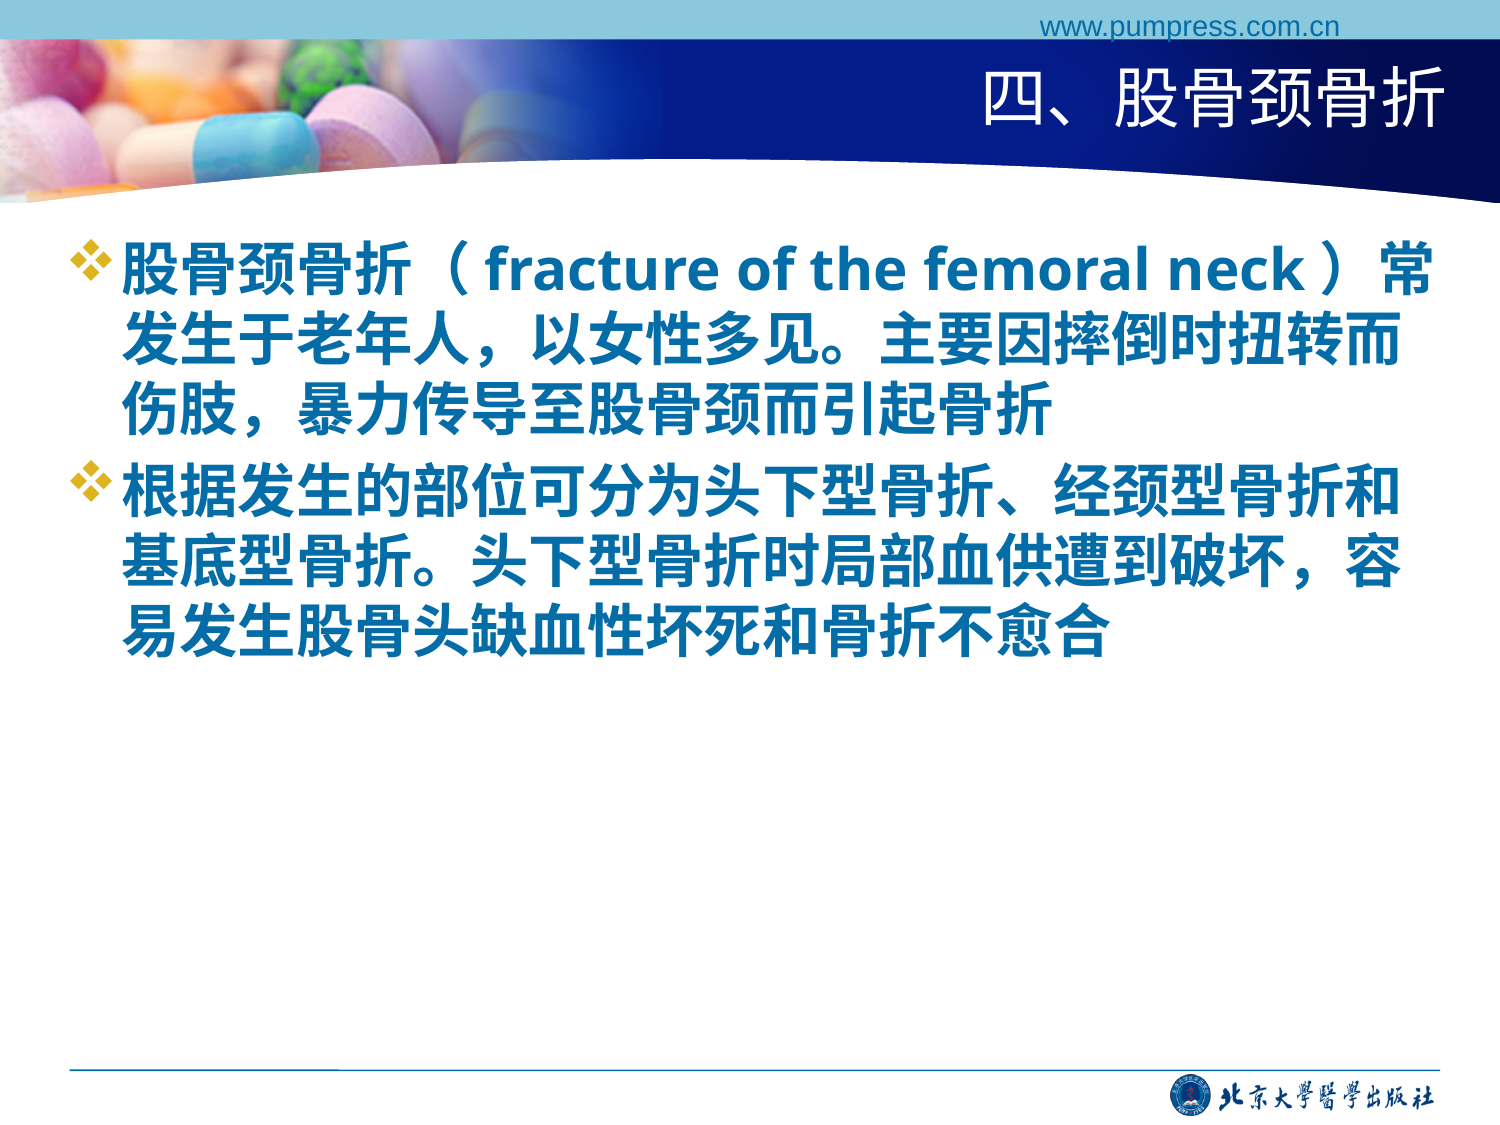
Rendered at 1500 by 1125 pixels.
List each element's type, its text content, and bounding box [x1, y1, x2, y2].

picture [1170, 1074, 1436, 1118]
slide_number www.pumpress.com.cn [1025, 0, 1463, 38]
title 四、股骨颈骨折 [137, 49, 1463, 143]
list 股骨颈骨折（fracture of the femoral neck）常发生于老年人，以女性多见。主要因摔倒时扭转而伤肢，暴力传导至股骨颈而引起骨折 根据发生的部位可分为头下型骨折、经颈型骨折和基底型骨折。头下型骨折时局部血供遭到破坏，容易发生股骨头缺血性坏死和骨折不愈合 [49, 224, 1463, 1026]
picture [0, 40, 1500, 203]
